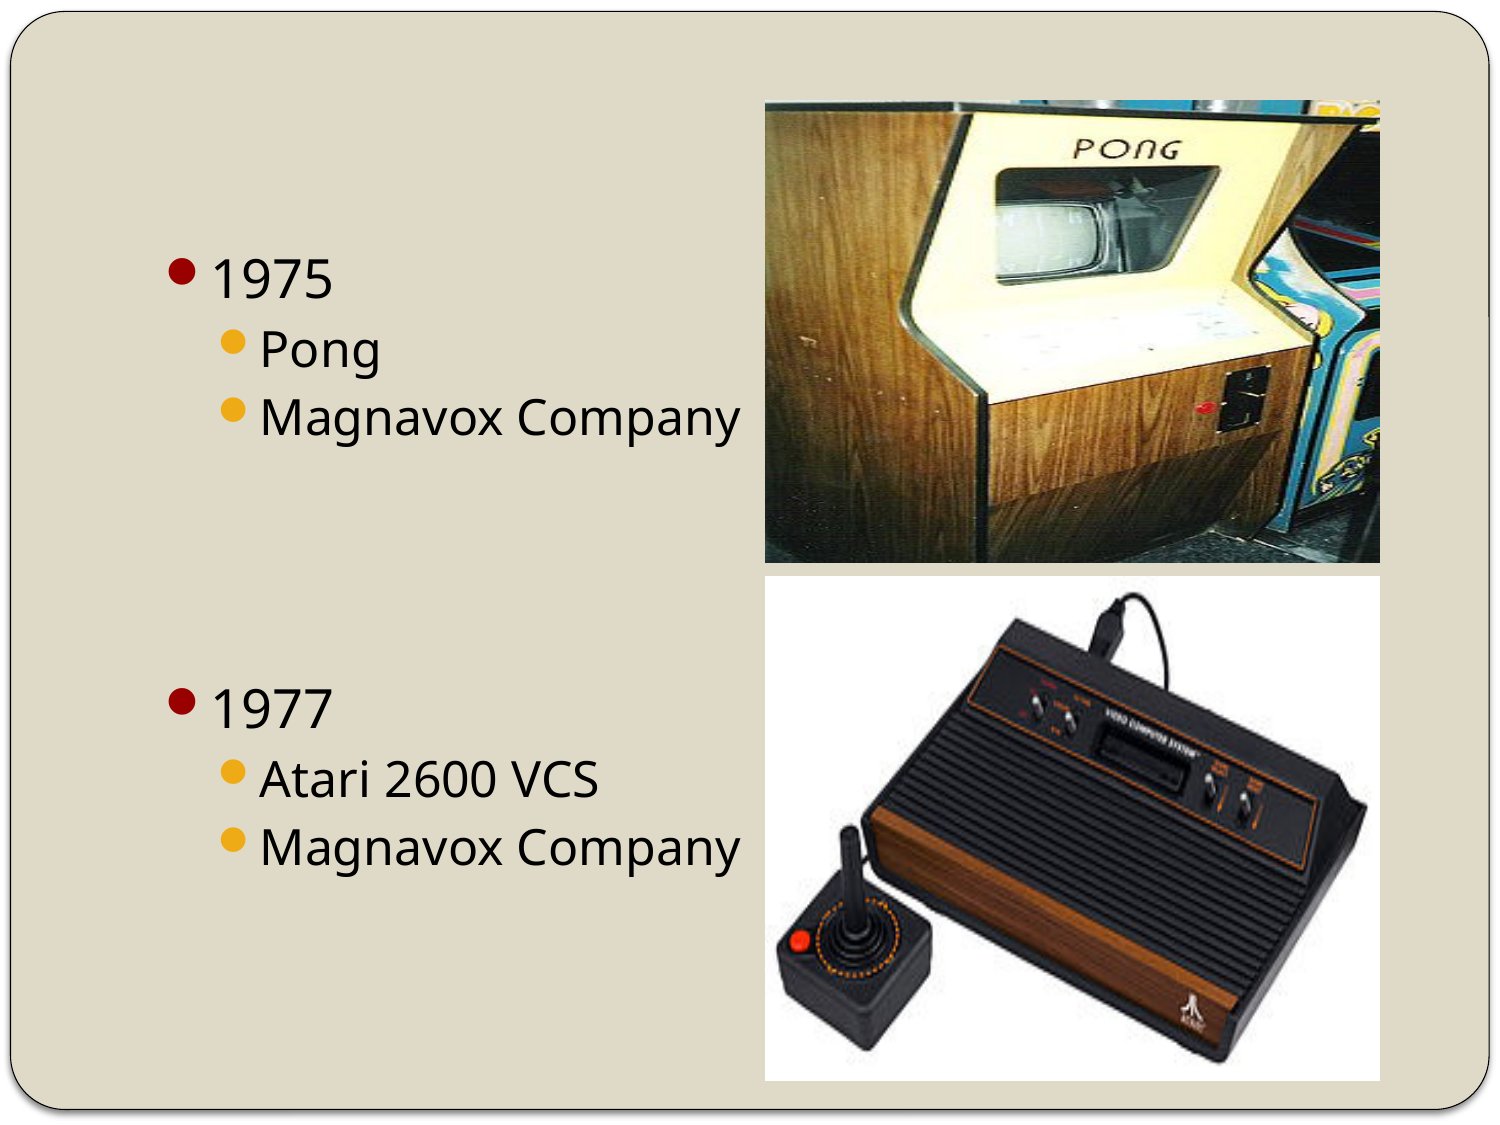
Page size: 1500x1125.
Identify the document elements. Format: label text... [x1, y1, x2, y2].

picture [764, 100, 1381, 563]
list 1975 Pong Magnavox Company 1977 Atari 2600 VCS Magnavox Company [150, 237, 758, 988]
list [764, 569, 1381, 1125]
